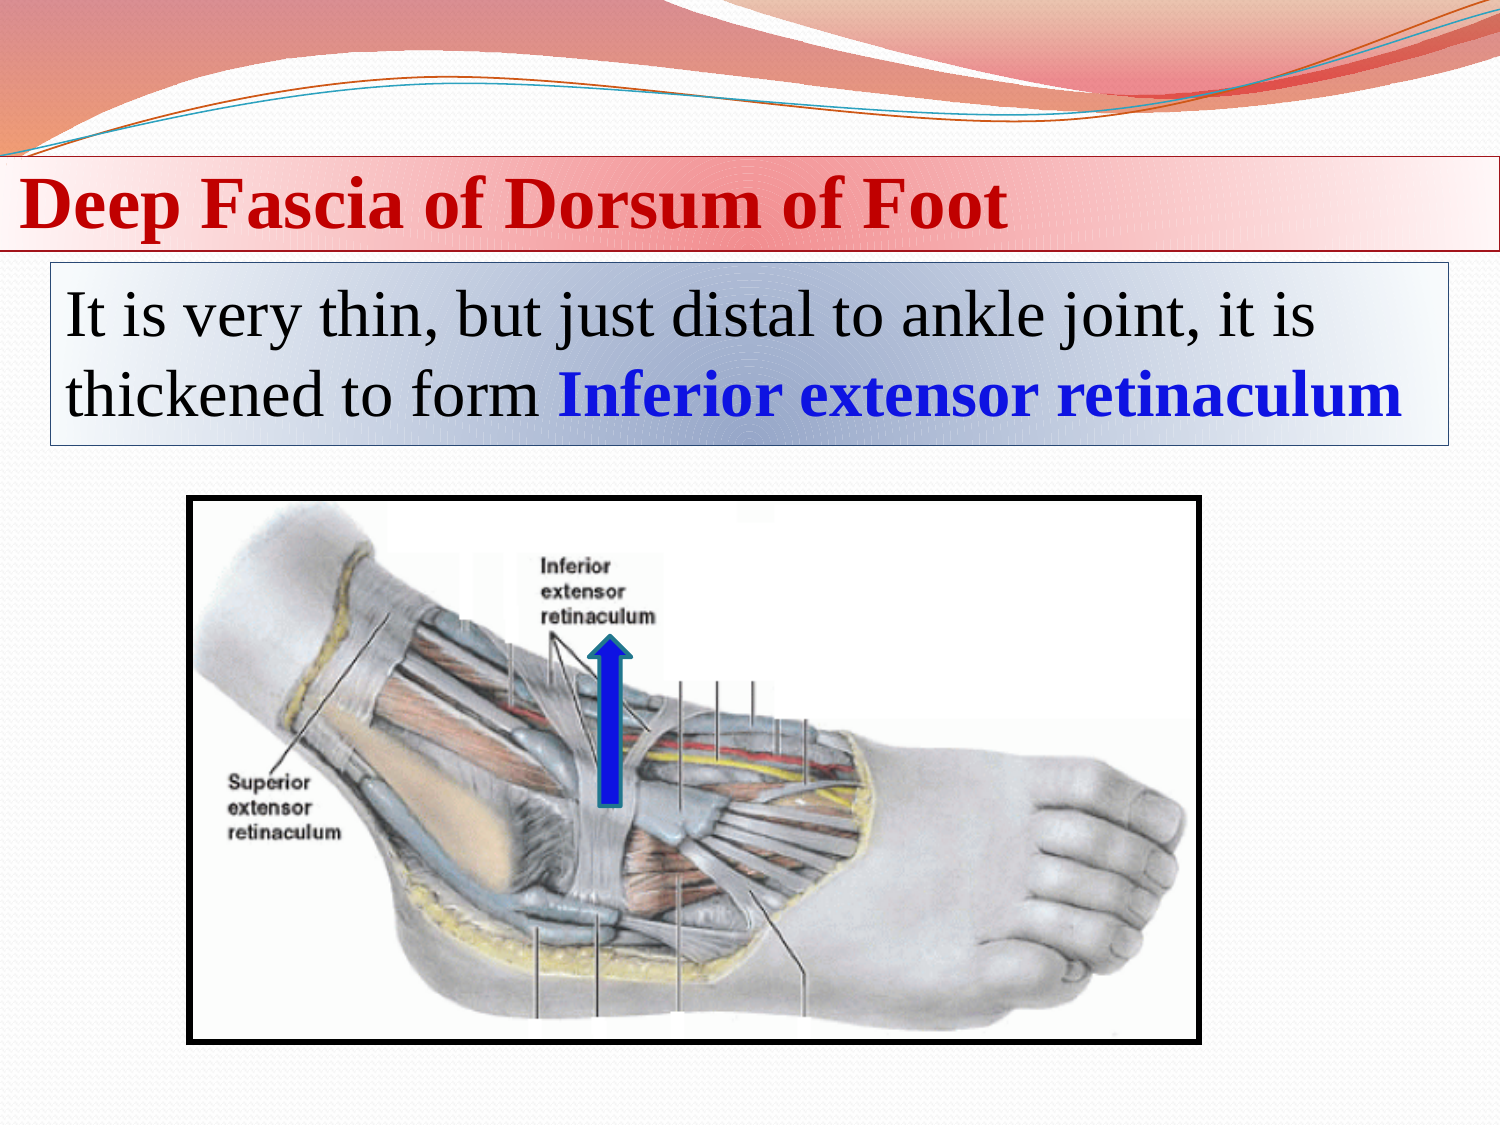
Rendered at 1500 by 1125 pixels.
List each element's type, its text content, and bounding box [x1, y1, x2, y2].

text_box It is very thin, but just distal to ankle joint, it is thickened to form Inferior extensor retinaculum [50, 262, 1449, 446]
picture [192, 500, 1197, 1040]
text_box Deep Fascia of Dorsum of Foot [0, 156, 1500, 252]
